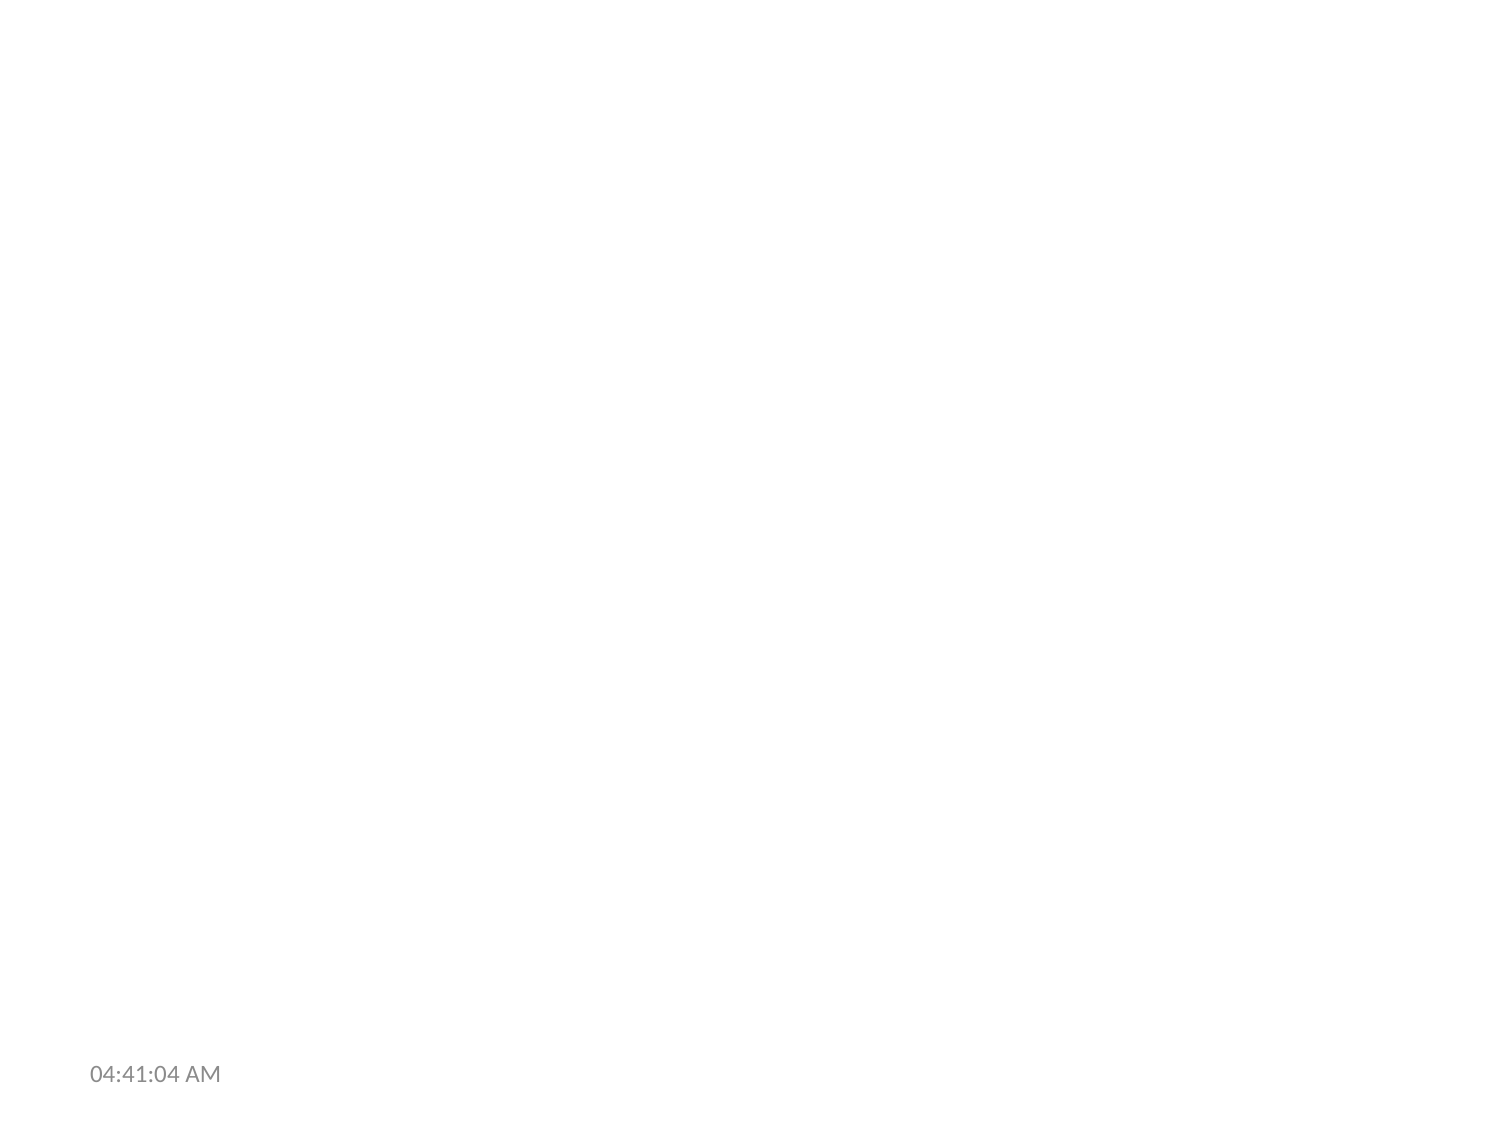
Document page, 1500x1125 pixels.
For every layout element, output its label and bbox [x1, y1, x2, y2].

slide_number [75, 1042, 425, 1103]
